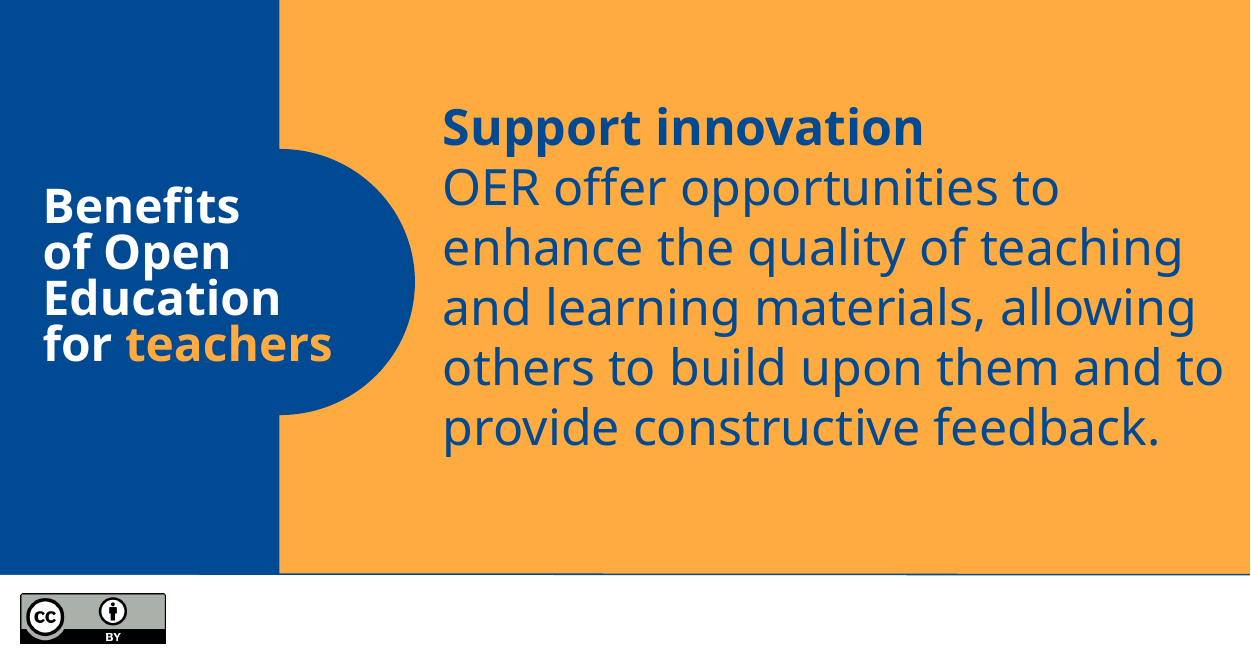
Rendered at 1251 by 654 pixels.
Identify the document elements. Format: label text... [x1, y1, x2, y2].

text_box Support innovation OER offer opportunities to enhance the quality of teaching and learning materials, allowing others to build upon them and to provide constructive feedback. [427, 80, 1250, 471]
text_box [196, 386, 365, 416]
picture [20, 592, 166, 645]
text_box [0, 582, 1250, 654]
text_box [368, 181, 415, 383]
text_box [0, 0, 280, 573]
text_box Benefits of Open Education for teachers [27, 171, 368, 386]
text_box [206, 148, 355, 171]
